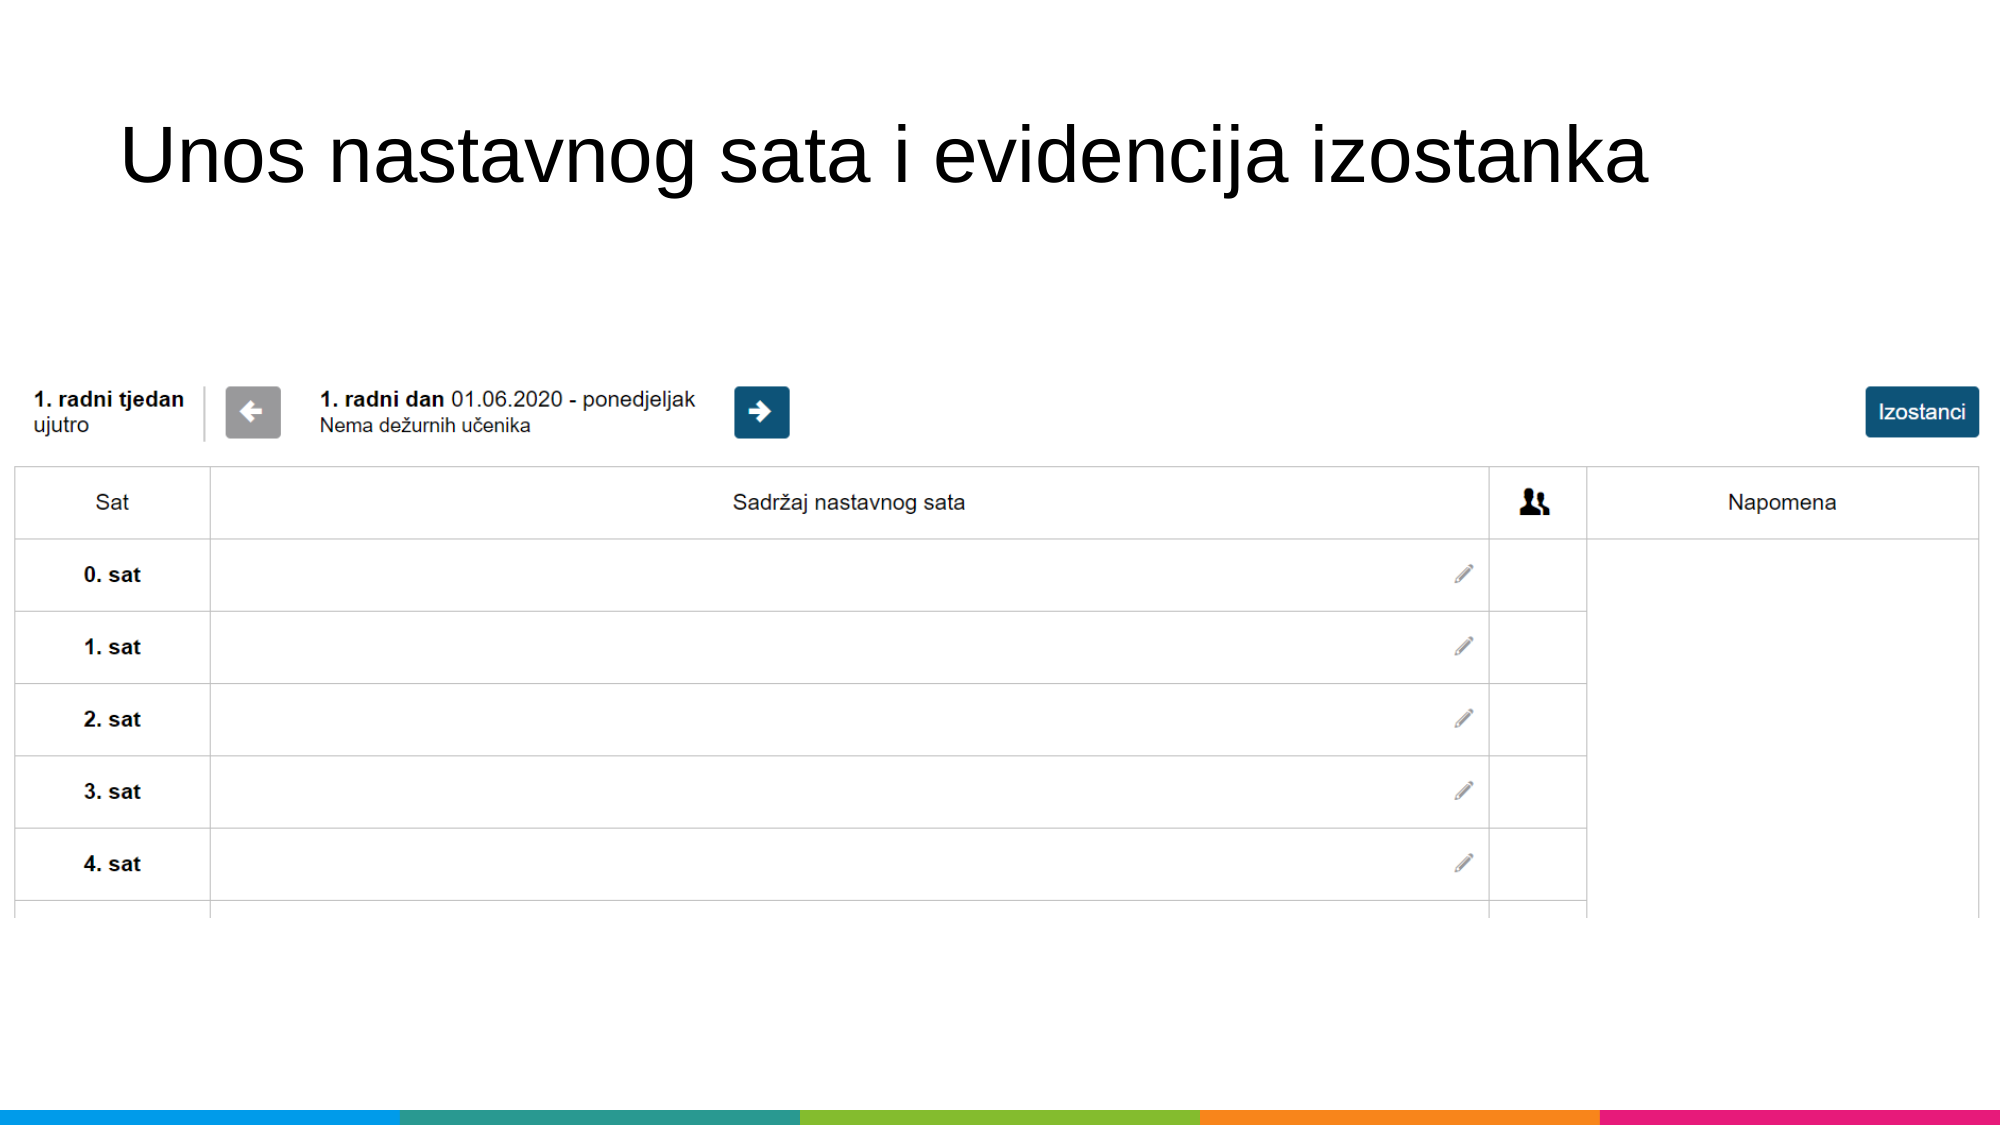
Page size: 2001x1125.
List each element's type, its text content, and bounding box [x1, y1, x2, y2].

picture [9, 362, 1991, 919]
title Unos nastavnog sata i evidencija izostanka [104, 51, 1879, 208]
